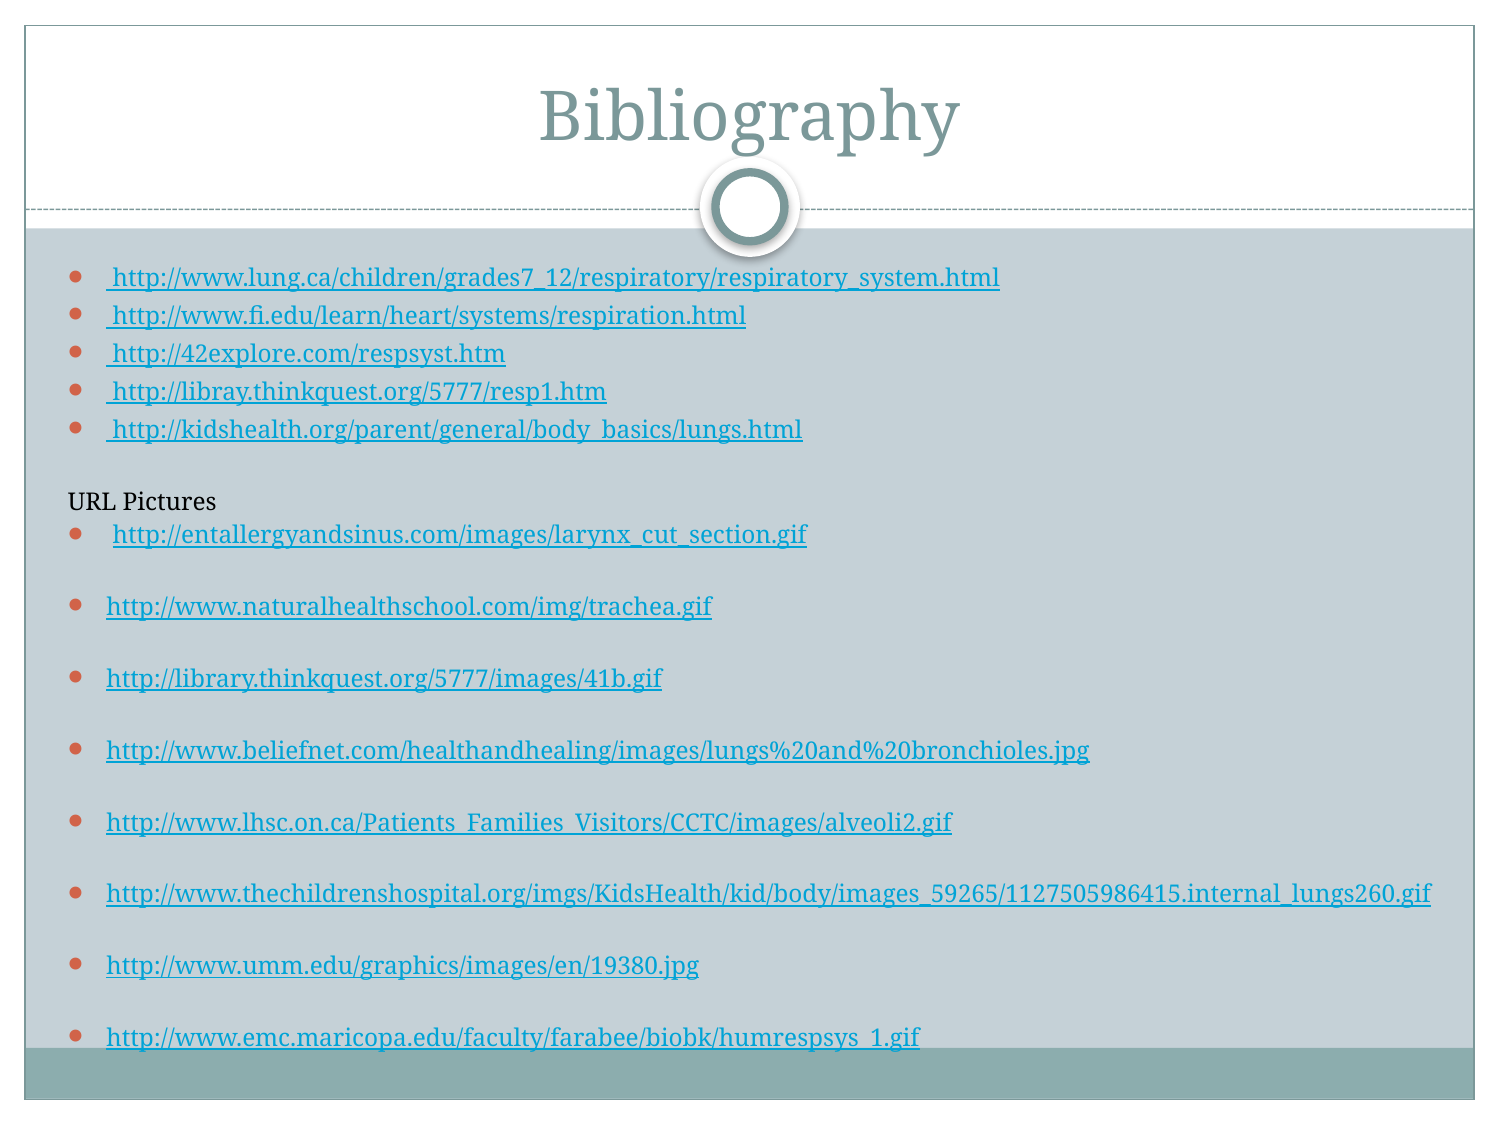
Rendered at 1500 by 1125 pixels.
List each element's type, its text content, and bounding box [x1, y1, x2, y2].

list http://www.lung.ca/children/grades7_12/respiratory/respiratory_system.html http://www.fi.edu/learn/heart/systems/respiration.html http://42explore.com/respsyst.htm http://libray.thinkquest.org/5777/resp1.htm http://kidshealth.org/parent/general/body_basics/lungs.html URL Pictures http://entallergyandsinus.com/images/larynx_cut_section.gif http://www.naturalhealthschool.com/img/trachea.gif http://library.thinkquest.org/5777/images/41b.gif http://www.beliefnet.com/healthandhealing/images/lungs%20and%20bronchioles.jpg http://www.lhsc.on.ca/Patients_Families_Visitors/CCTC/images/alveoli2.gif http://www.thechildrenshospital.org/imgs/KidsHealth/kid/body/images_59265/1127505986415.internal_lungs260.gif http://www.umm.edu/graphics/images/en/19380.jpg http://www.emc.maricopa.edu/faculty/farabee/biobk/humrespsys_1.gif [53, 255, 1449, 1071]
title Bibliography [49, 37, 1450, 162]
